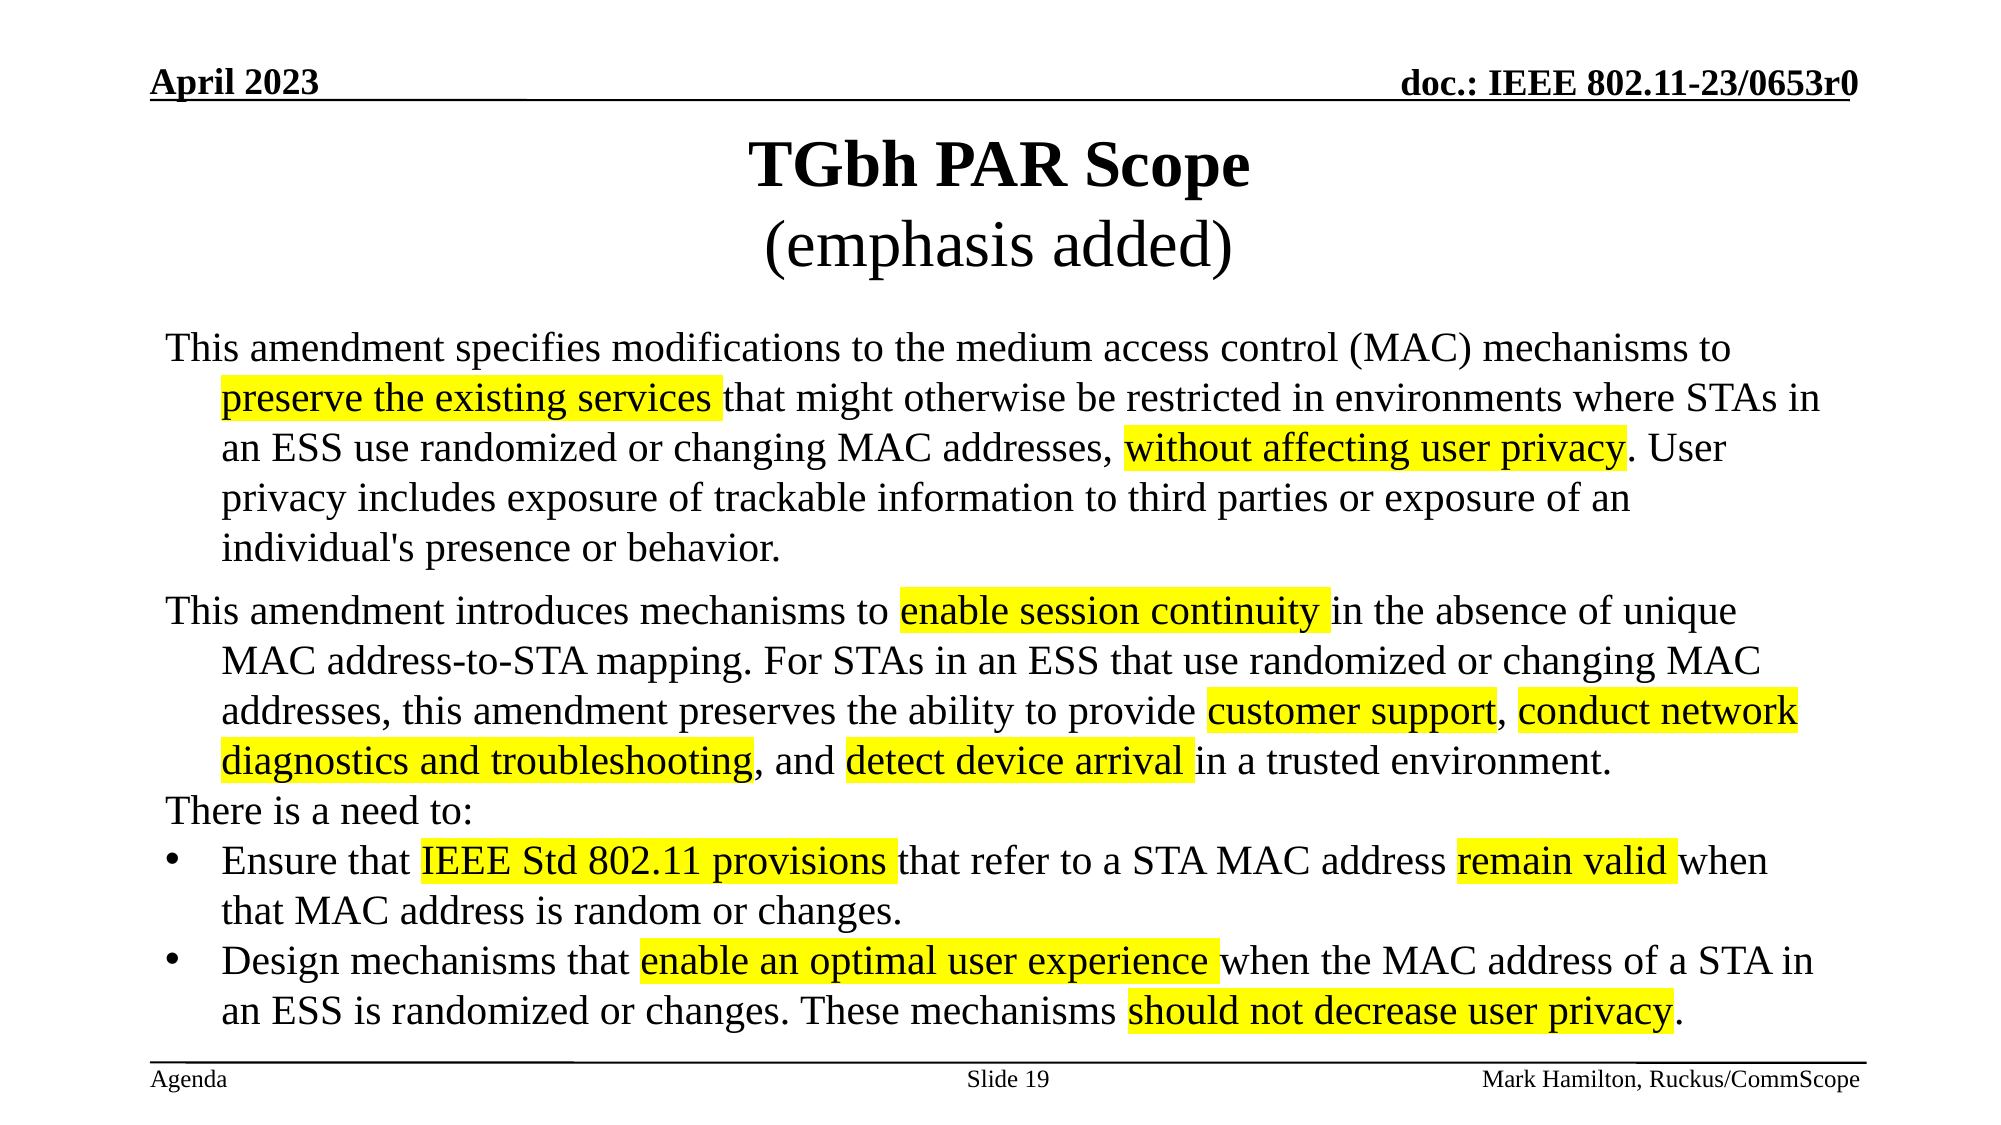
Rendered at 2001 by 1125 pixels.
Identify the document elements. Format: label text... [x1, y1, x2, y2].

title TGbh PAR Scope (emphasis added) [149, 112, 1850, 288]
list This amendment specifies modifications to the medium access control (MAC) mechanisms to preserve the existing services that might otherwise be restricted in environments where STAs in an ESS use randomized or changing MAC addresses, without affecting user privacy. User privacy includes exposure of trackable information to third parties or exposure of an individual's presence or behavior. This amendment introduces mechanisms to enable session continuity in the absence of unique MAC address-to-STA mapping. For STAs in an ESS that use randomized or changing MAC addresses, this amendment preserves the ability to provide customer support, conduct network diagnostics and troubleshooting, and detect device arrival in a trusted environment. There is a need to: Ensure that IEEE Std 802.11 provisions that refer to a STA MAC address remain valid when that MAC address is random or changes. Design mechanisms that enable an optimal user experience when the MAC address of a STA in an ESS is randomized or changes. These mechanisms should not decrease user privacy. [149, 312, 1850, 988]
slide_number Slide 19 [950, 1061, 1067, 1123]
